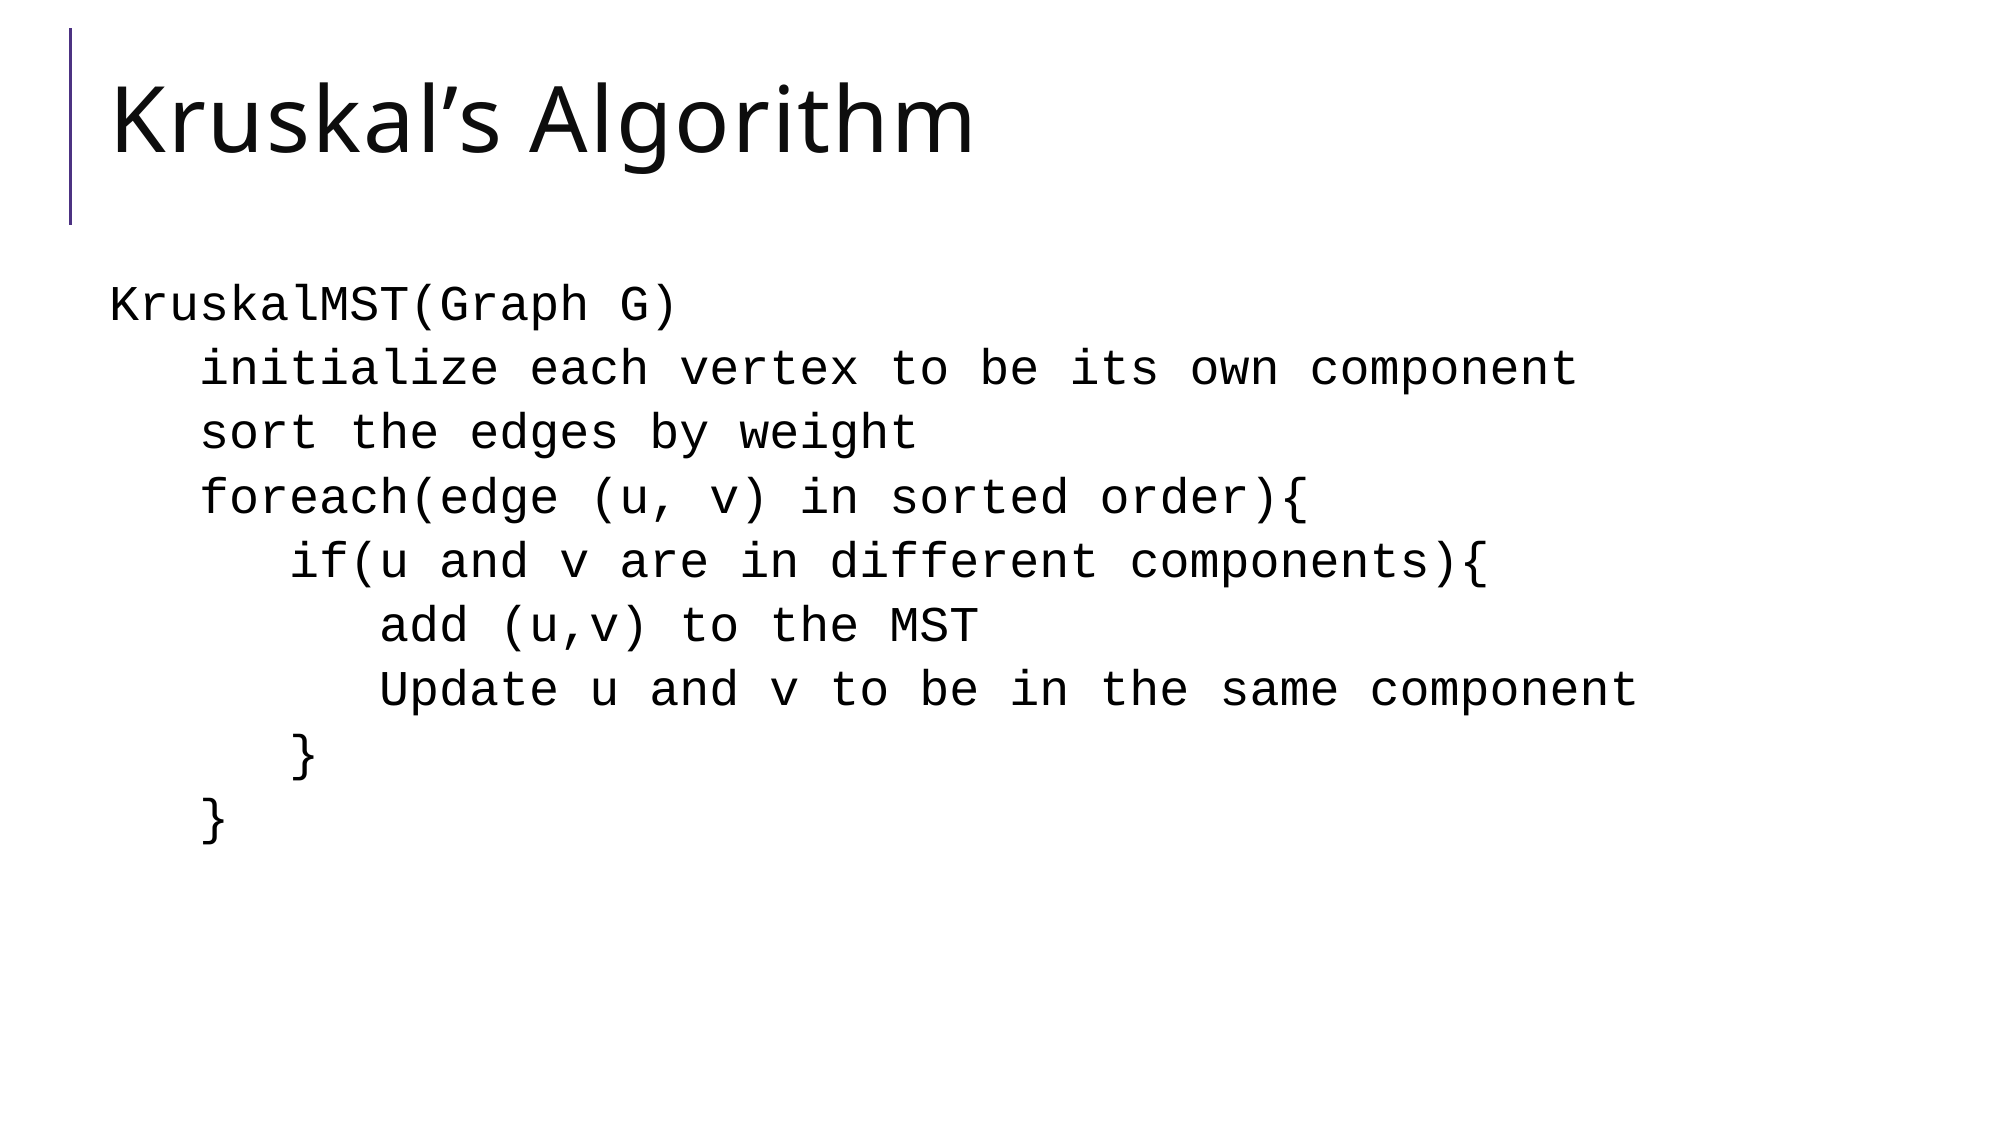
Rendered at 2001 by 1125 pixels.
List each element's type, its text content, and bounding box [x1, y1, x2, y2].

title Kruskal’s Algorithm [94, 43, 1930, 210]
text_box KruskalMST(Graph G) initialize each vertex to be its own component sort the edges by weight foreach(edge (u, v) in sorted order){ if(u and v are in different components){ add (u,v) to the MST Update u and v to be in the same component } } [94, 263, 1930, 852]
